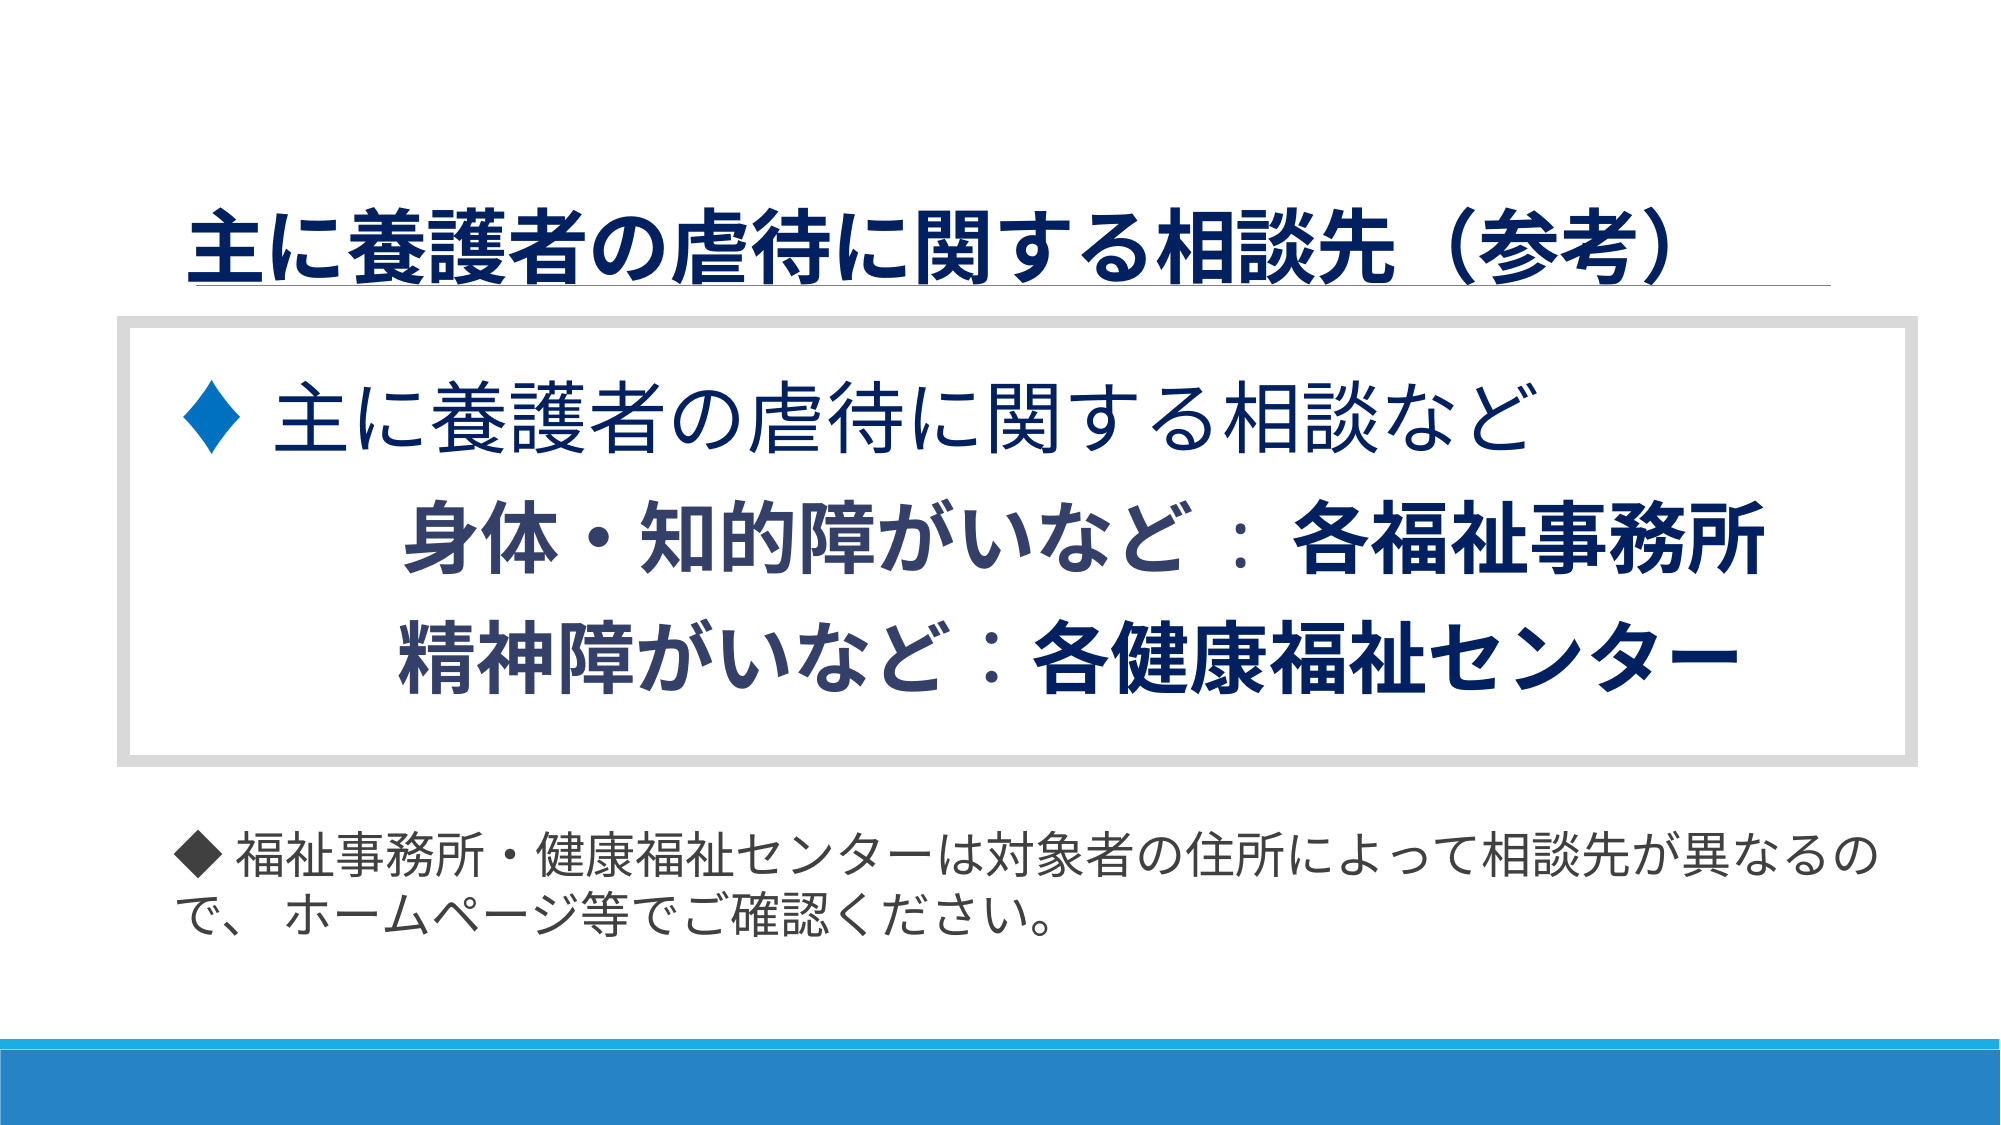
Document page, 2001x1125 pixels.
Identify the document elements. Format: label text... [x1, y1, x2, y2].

title 主に養護者の虐待に関する相談先（参考） [105, 63, 1912, 302]
text_box ◆福祉事務所・健康福祉センターは対象者の住所によって相談先が異なるので、 ホームページ等でご確認ください。 [173, 816, 1912, 948]
list ♦主に養護者の虐待に関する相談など 身体・知的障がいなど : 各福祉事務所 精神障がいなど：各健康福祉センター [79, 132, 1937, 948]
text_box [123, 321, 1912, 762]
